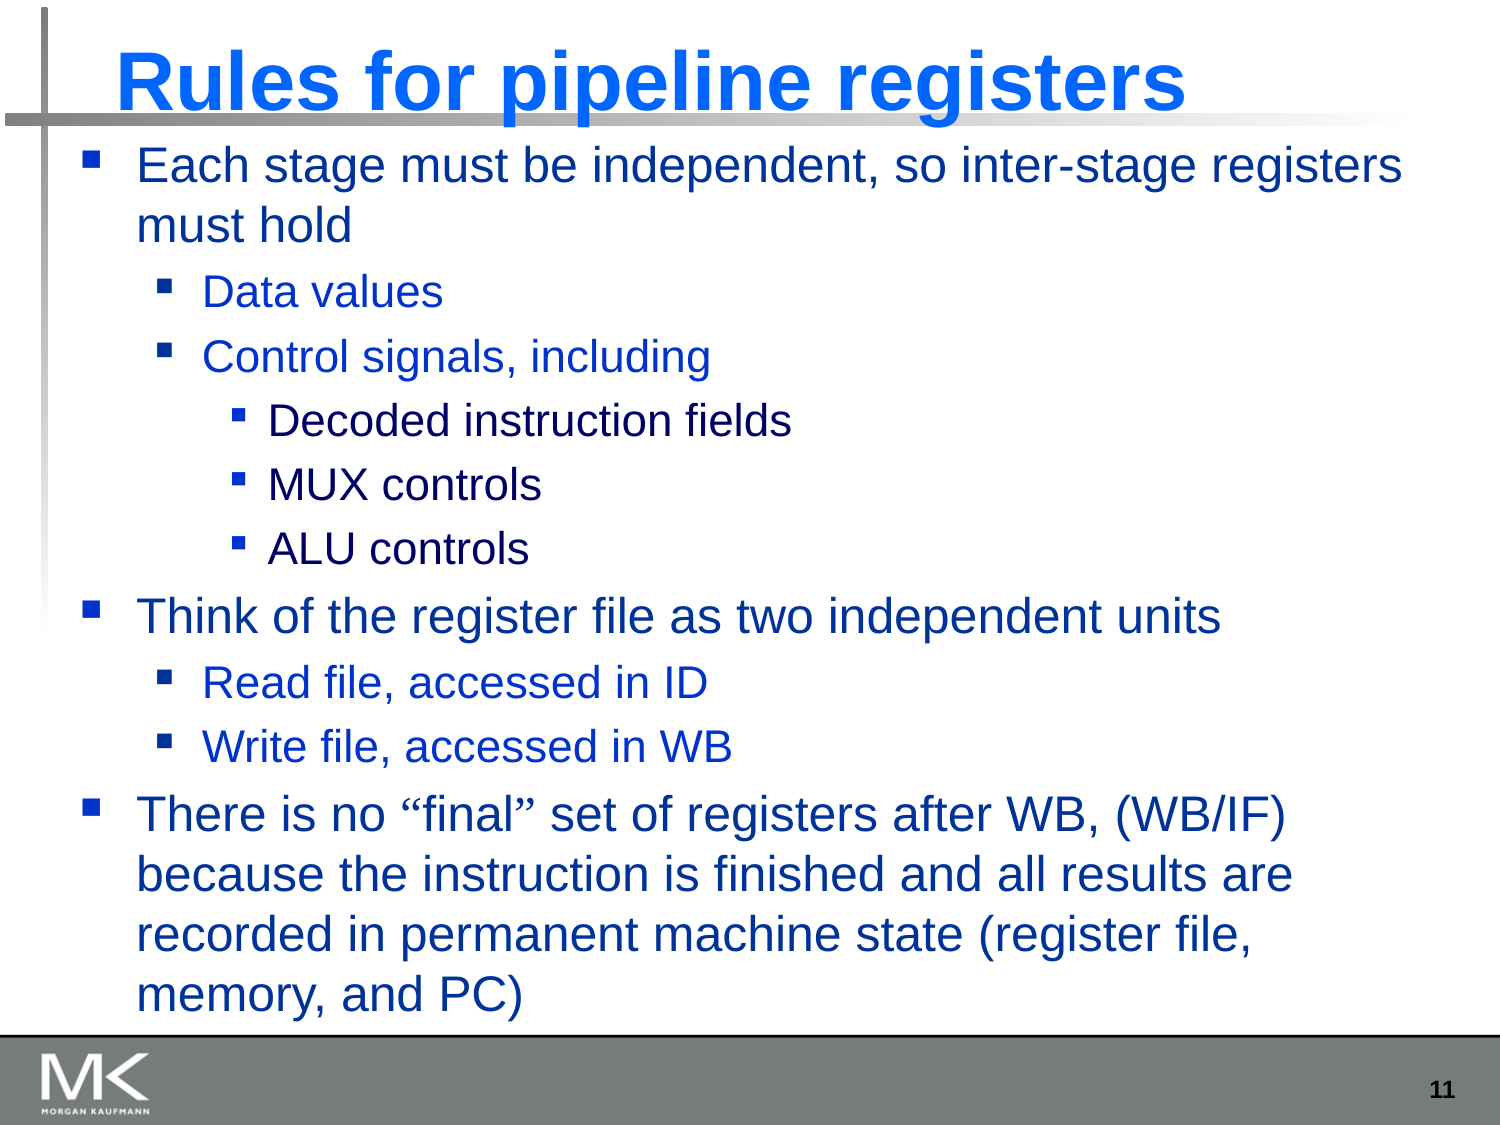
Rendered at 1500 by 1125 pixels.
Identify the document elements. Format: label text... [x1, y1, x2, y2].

picture [29, 1046, 160, 1123]
list Each stage must be independent, so inter-stage registers must hold Data values Control signals, including Decoded instruction fields MUX controls ALU controls Think of the register file as two independent units Read file, accessed in ID Write file, accessed in WB There is no “final” set of registers after WB, (WB/IF) because the instruction is finished and all results are recorded in permanent machine state (register file, memory, and PC) [64, 125, 1422, 965]
title Rules for pipeline registers [100, 18, 1460, 135]
